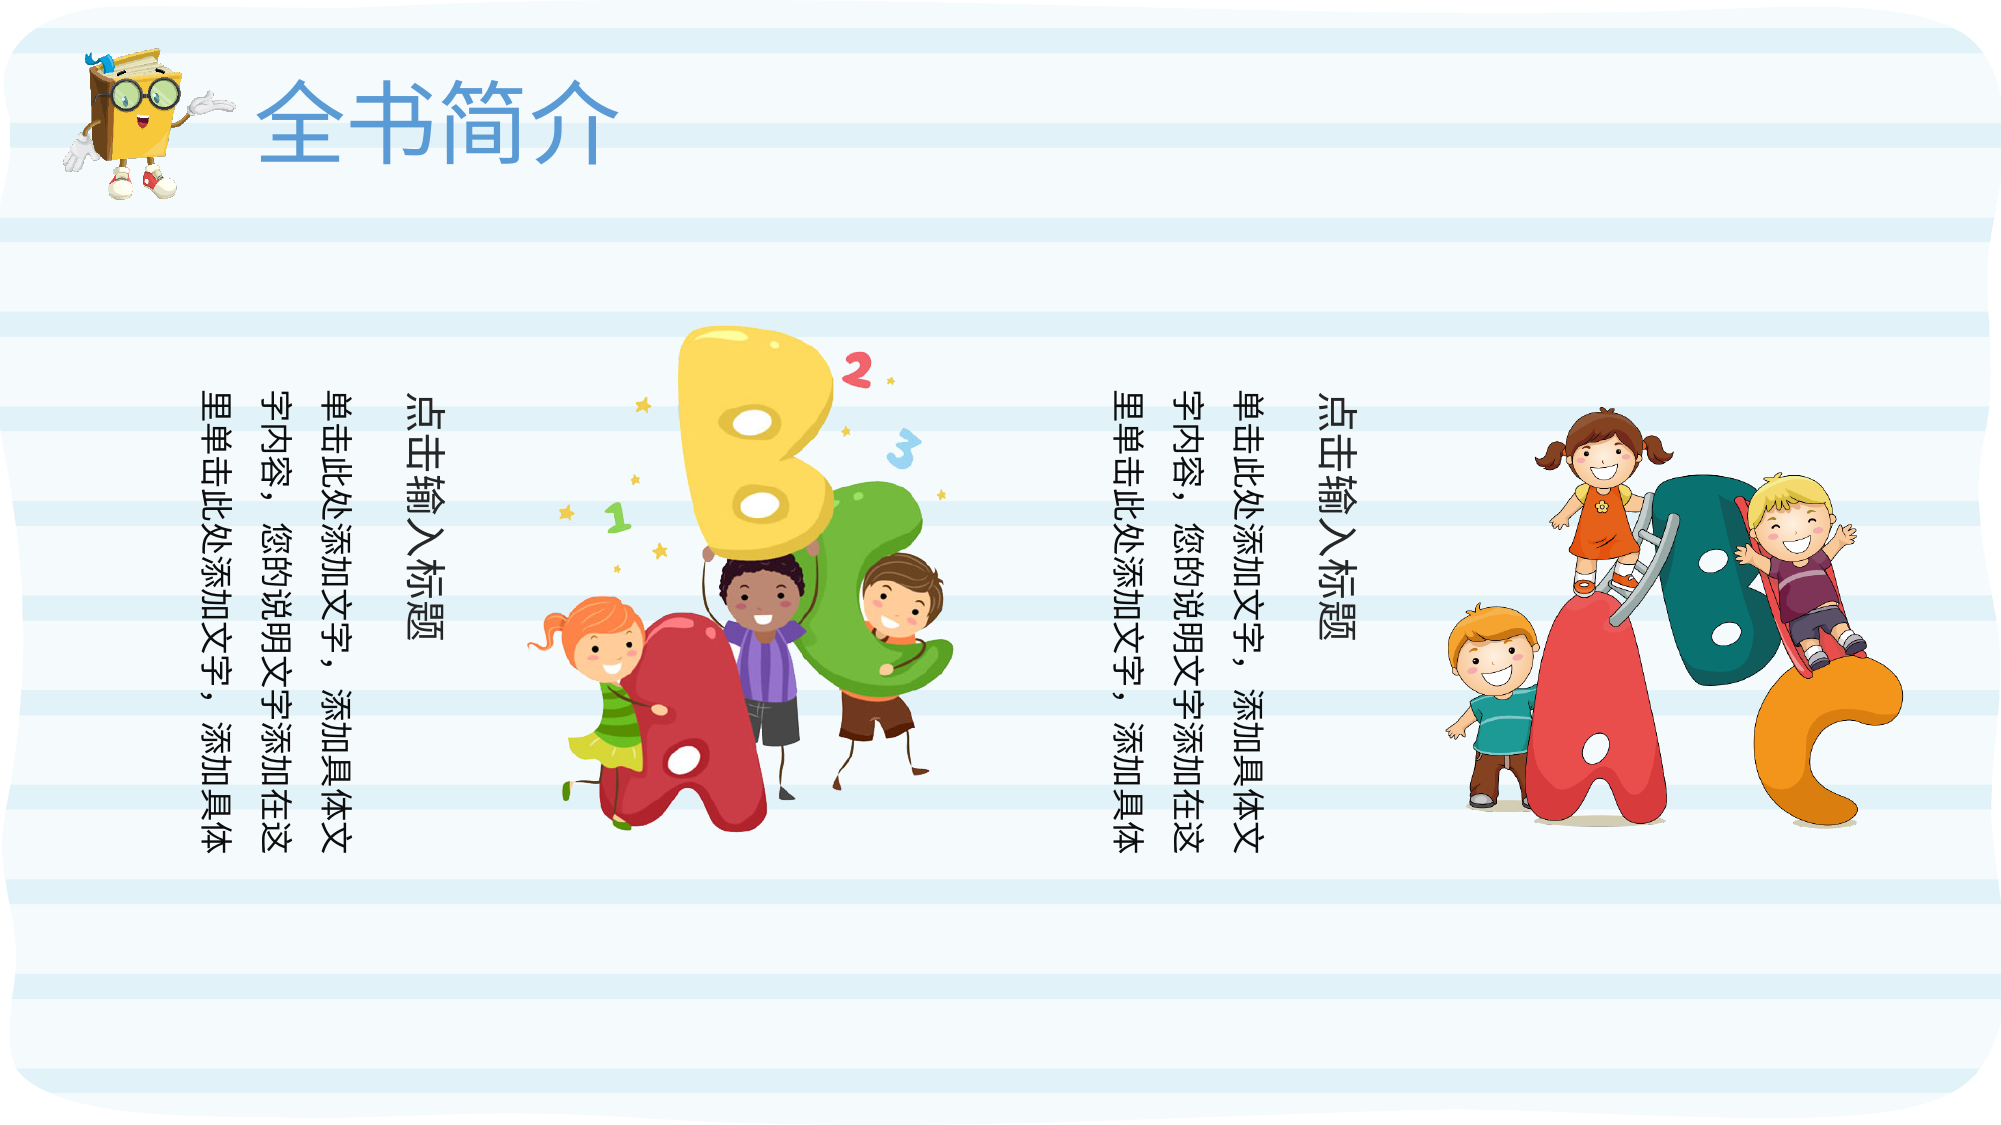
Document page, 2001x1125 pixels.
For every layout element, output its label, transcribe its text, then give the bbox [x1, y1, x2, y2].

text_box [55, 44, 782, 204]
text_box 单击此处添加文字，添加具体文字内容，您的说明文字添加在这里单击此处添加文字，添加具体 [172, 374, 385, 876]
picture [1407, 367, 1923, 883]
picture [523, 299, 958, 863]
text_box 单击此处添加文字，添加具体文字内容，您的说明文字添加在这里单击此处添加文字，添加具体 [1085, 374, 1298, 876]
text_box 点击输入标题 [1298, 374, 1373, 659]
text_box 点击输入标题 [385, 374, 460, 659]
